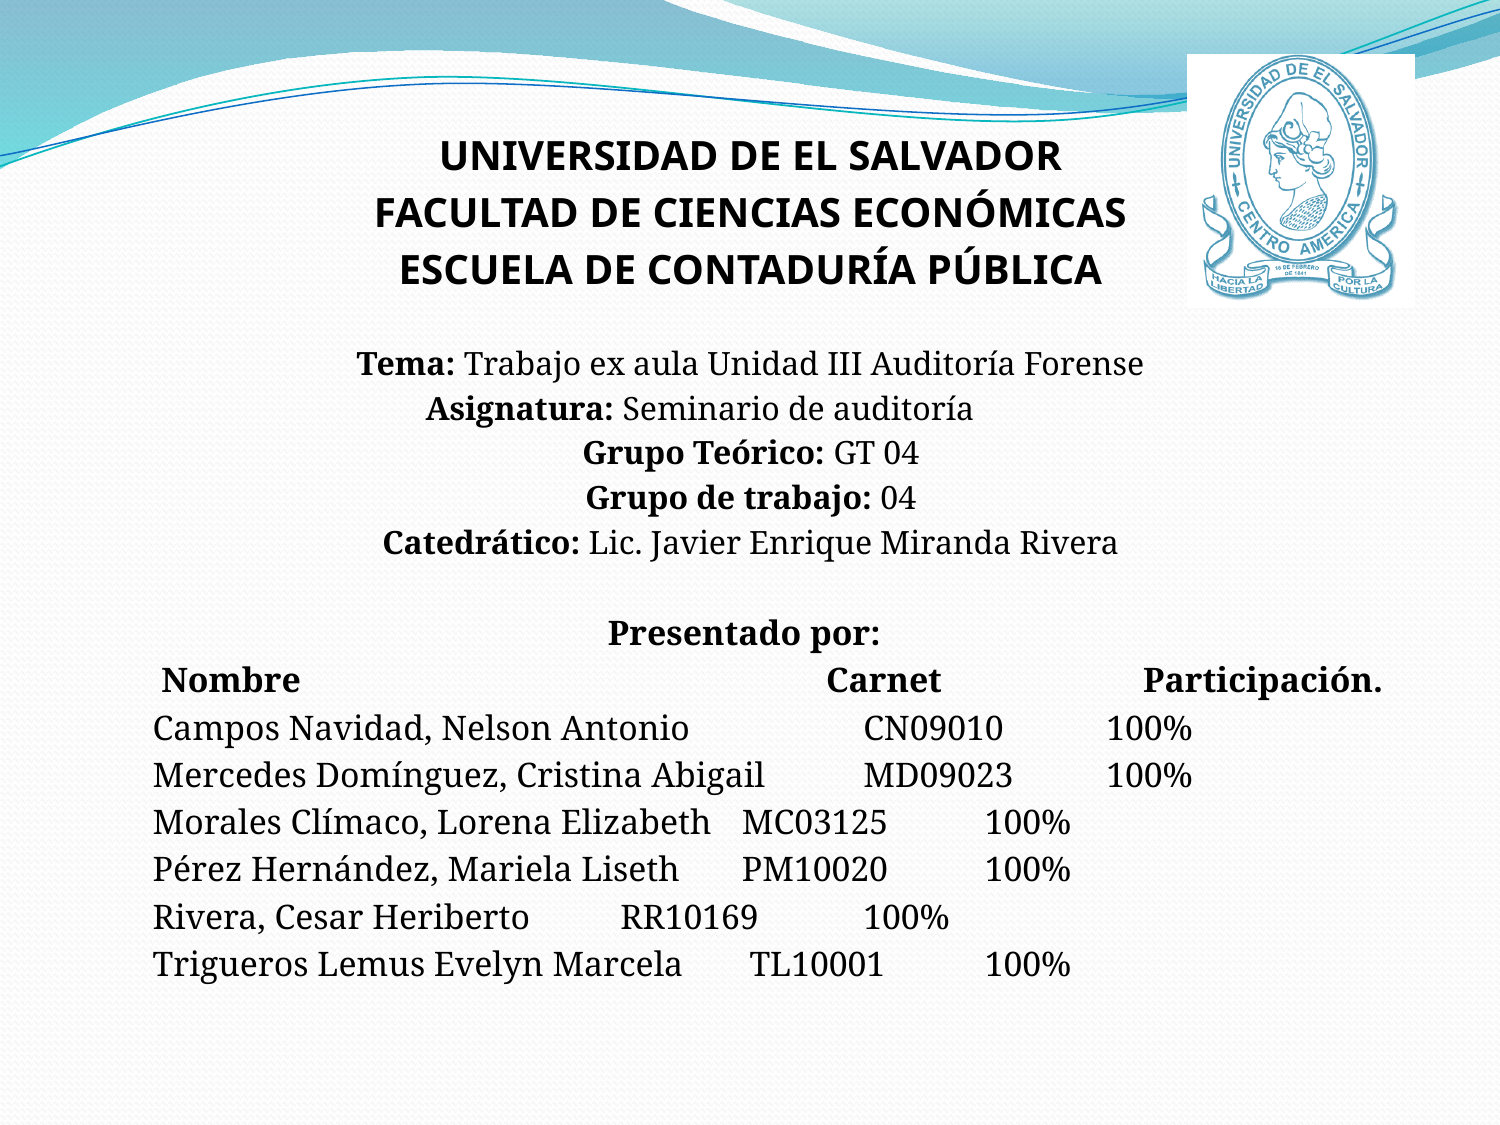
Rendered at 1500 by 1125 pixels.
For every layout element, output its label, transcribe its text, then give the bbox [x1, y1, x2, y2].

picture [1186, 54, 1415, 308]
list UNIVERSIDAD DE EL SALVADOR FACULTAD DE CIENCIAS ECONÓMICAS ESCUELA DE CONTADURÍA PÚBLICA Tema: Trabajo ex aula Unidad III Auditoría Forense Asignatura: Seminario de auditoría Grupo Teórico: GT 04 Grupo de trabajo: 04 Catedrático: Lic. Javier Enrique Miranda Rivera Presentado por: Nombre Carnet Participación. Campos Navidad, Nelson Antonio CN09010 100% Mercedes Domínguez, Cristina Abigail MD09023 100% Morales Clímaco, Lorena Elizabeth MC03125 100% Pérez Hernández, Mariela Liseth PM10020 100% Rivera, Cesar Heriberto RR10169 100% Trigueros Lemus Evelyn Marcela TL10001 100% [76, 66, 1425, 1005]
